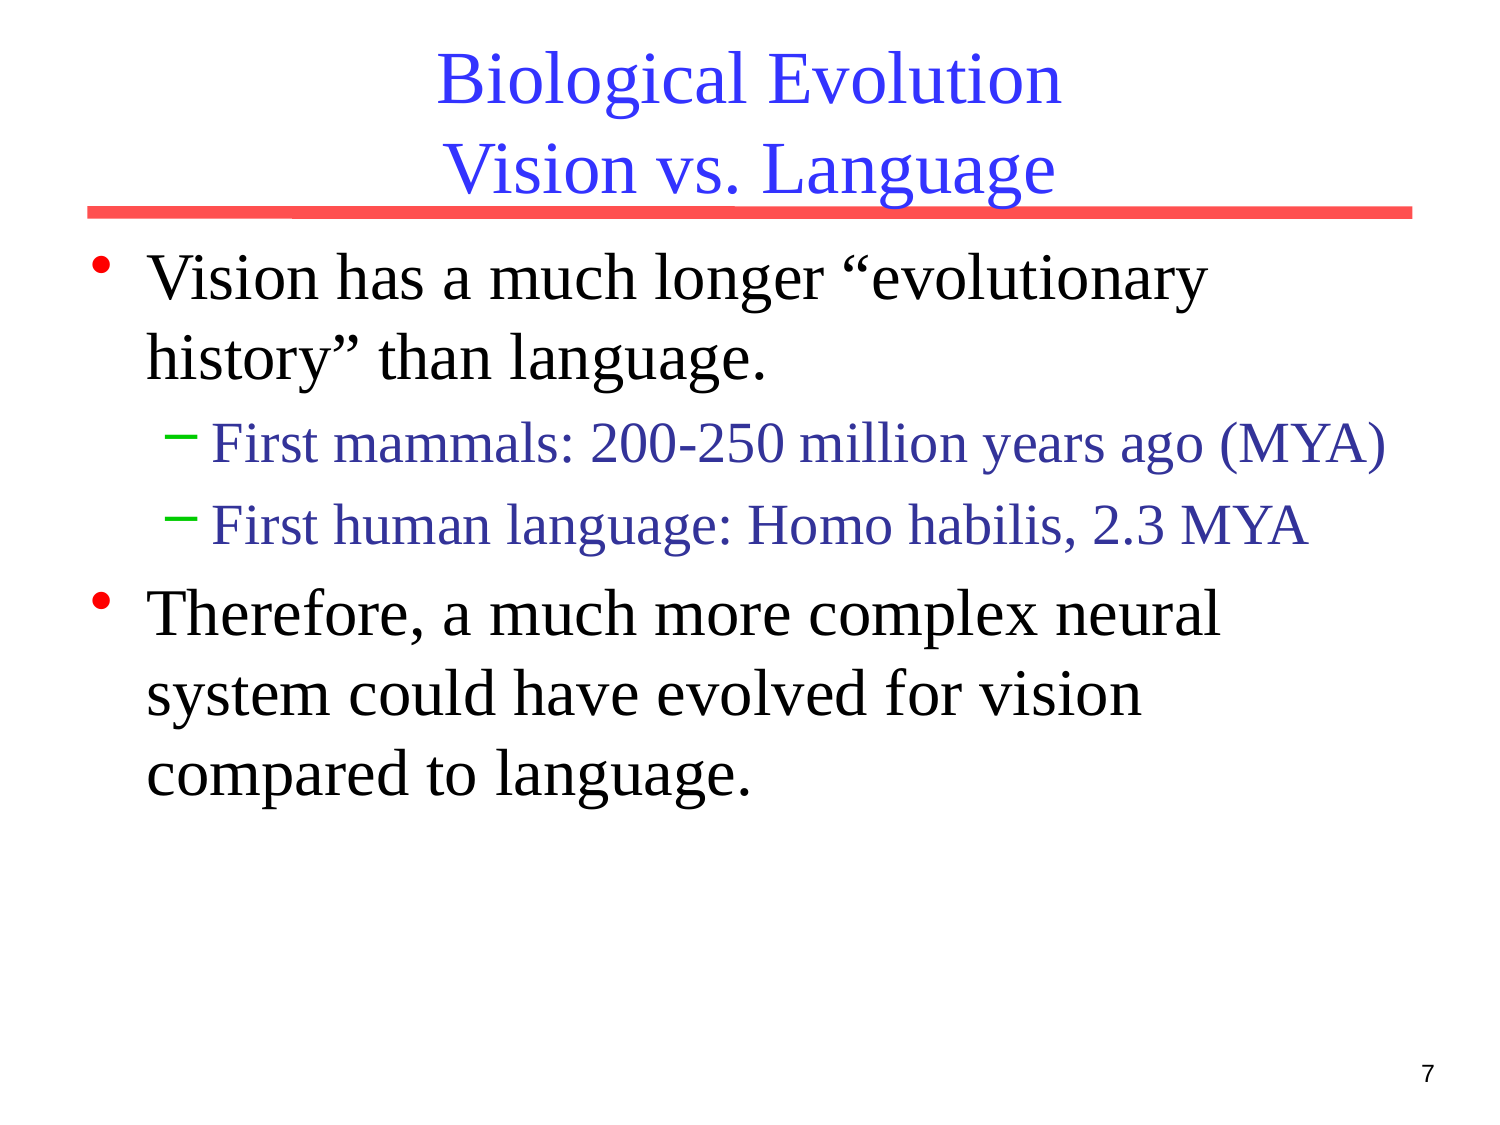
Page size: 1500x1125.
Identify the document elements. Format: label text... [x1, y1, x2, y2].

list Vision has a much longer “evolutionary history” than language. First mammals: 200-250 million years ago (MYA) First human language: Homo habilis, 2.3 MYA Therefore, a much more complex neural system could have evolved for vision compared to language. [75, 224, 1425, 994]
slide_number 7 [1137, 1049, 1451, 1125]
title Biological Evolution Vision vs. Language [112, 37, 1388, 200]
